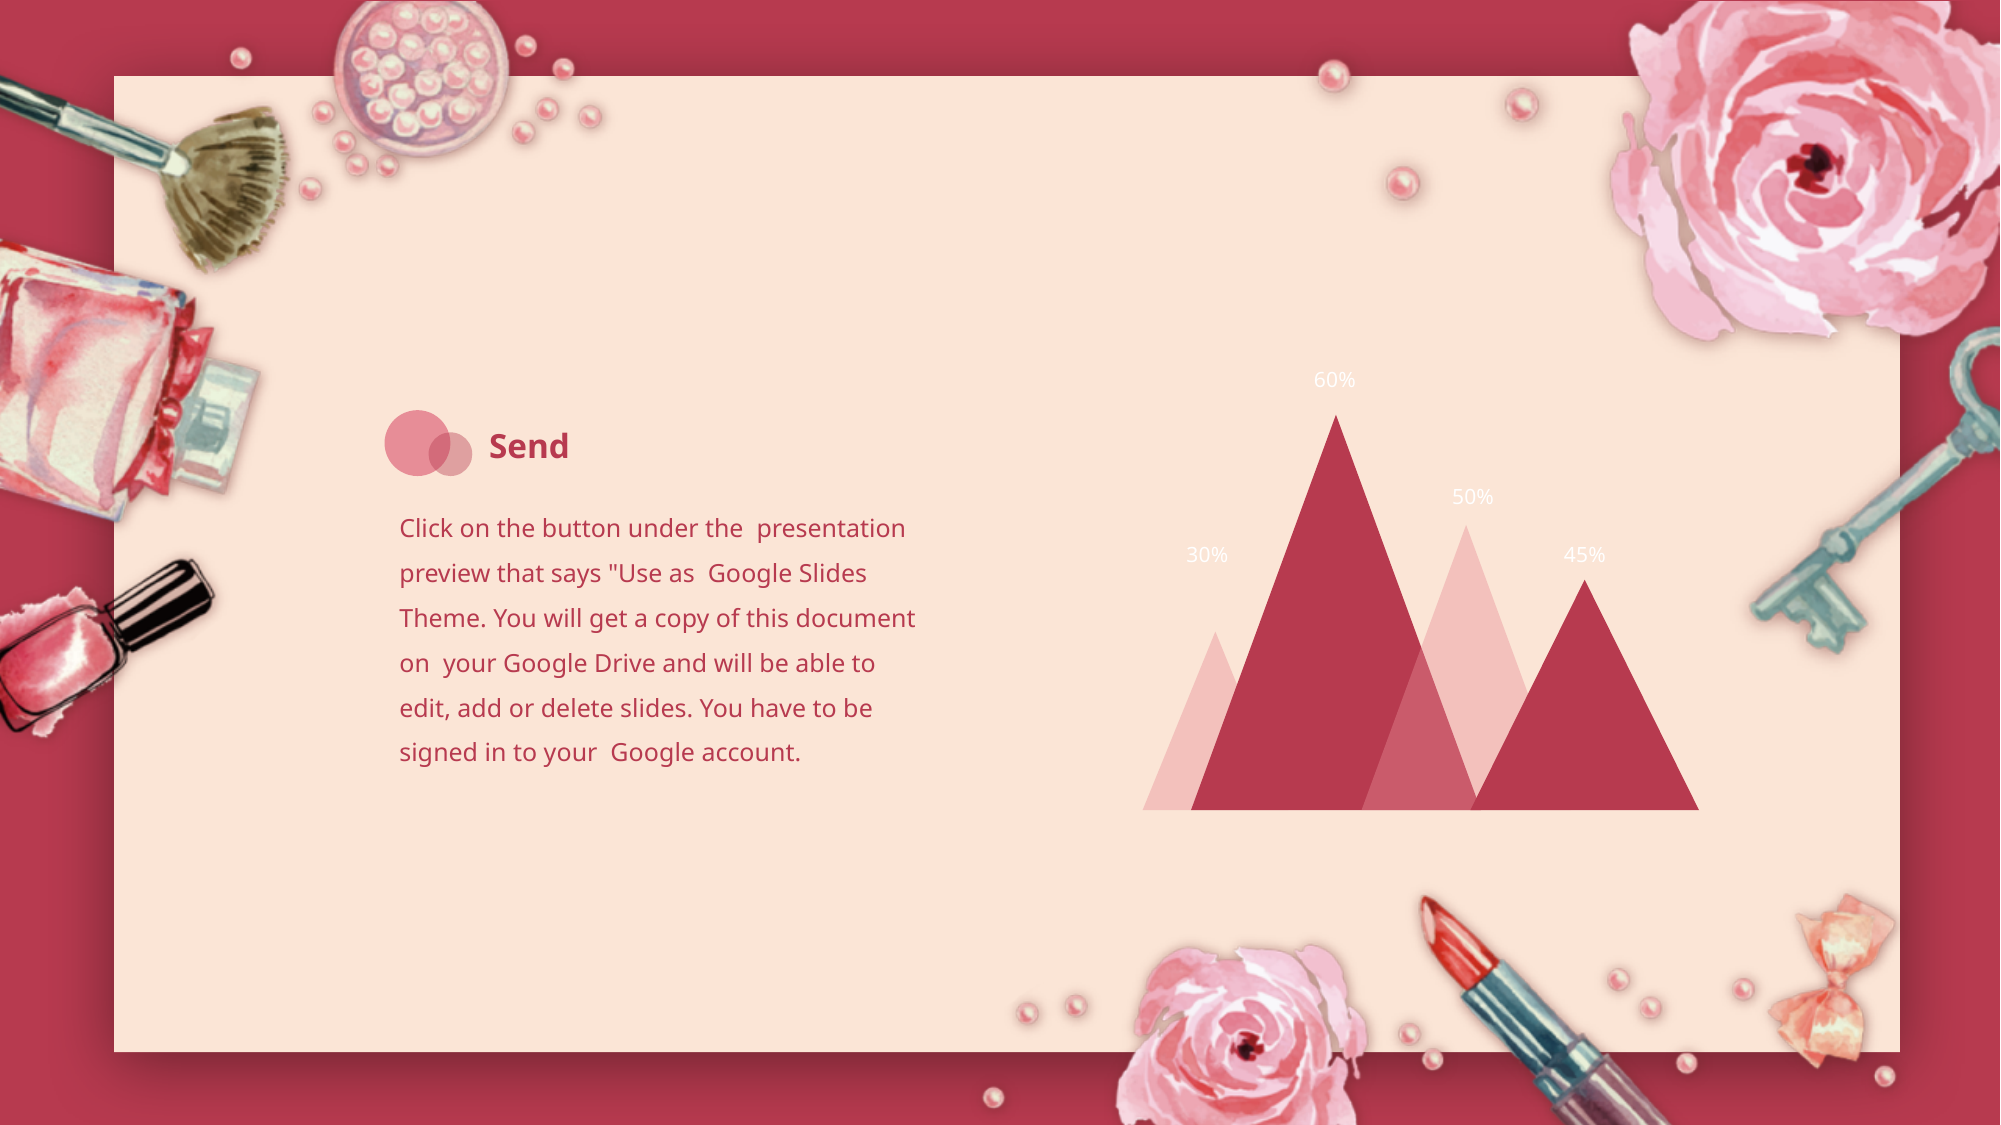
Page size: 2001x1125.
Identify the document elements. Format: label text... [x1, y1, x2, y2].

text_box Click on the button under the presentation preview that says "Use as Google Slides Theme. You will get a copy of this document on your Google Drive and will be able to edit, add or delete slides. You have to be signed in to your Google account. [384, 490, 952, 775]
picture [0, 1, 2000, 1125]
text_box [1142, 358, 1700, 811]
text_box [384, 410, 473, 477]
text_box Send [474, 417, 585, 473]
